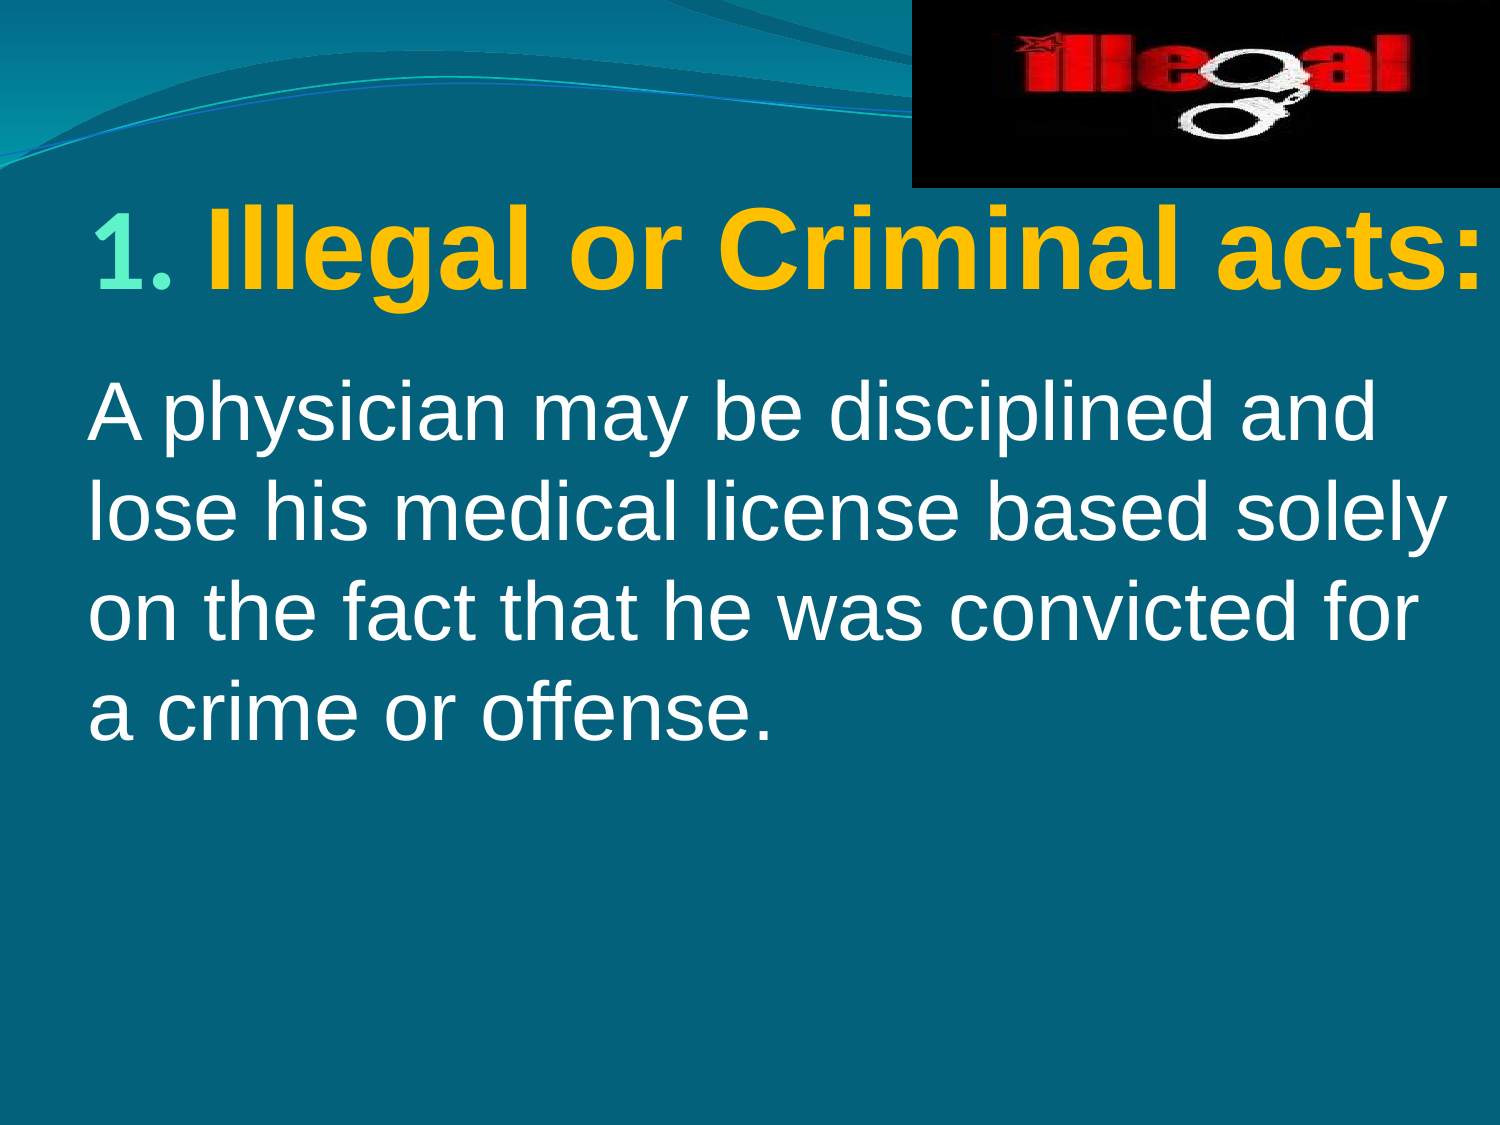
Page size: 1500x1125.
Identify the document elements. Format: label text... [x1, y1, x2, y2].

picture [911, 0, 1500, 187]
title 1. Illegal or Criminal acts: [87, 162, 1500, 313]
subtitle A physician may be disciplined and lose his medical license based solely on the fact that he was convicted for a crime or offense. [87, 350, 1500, 1050]
